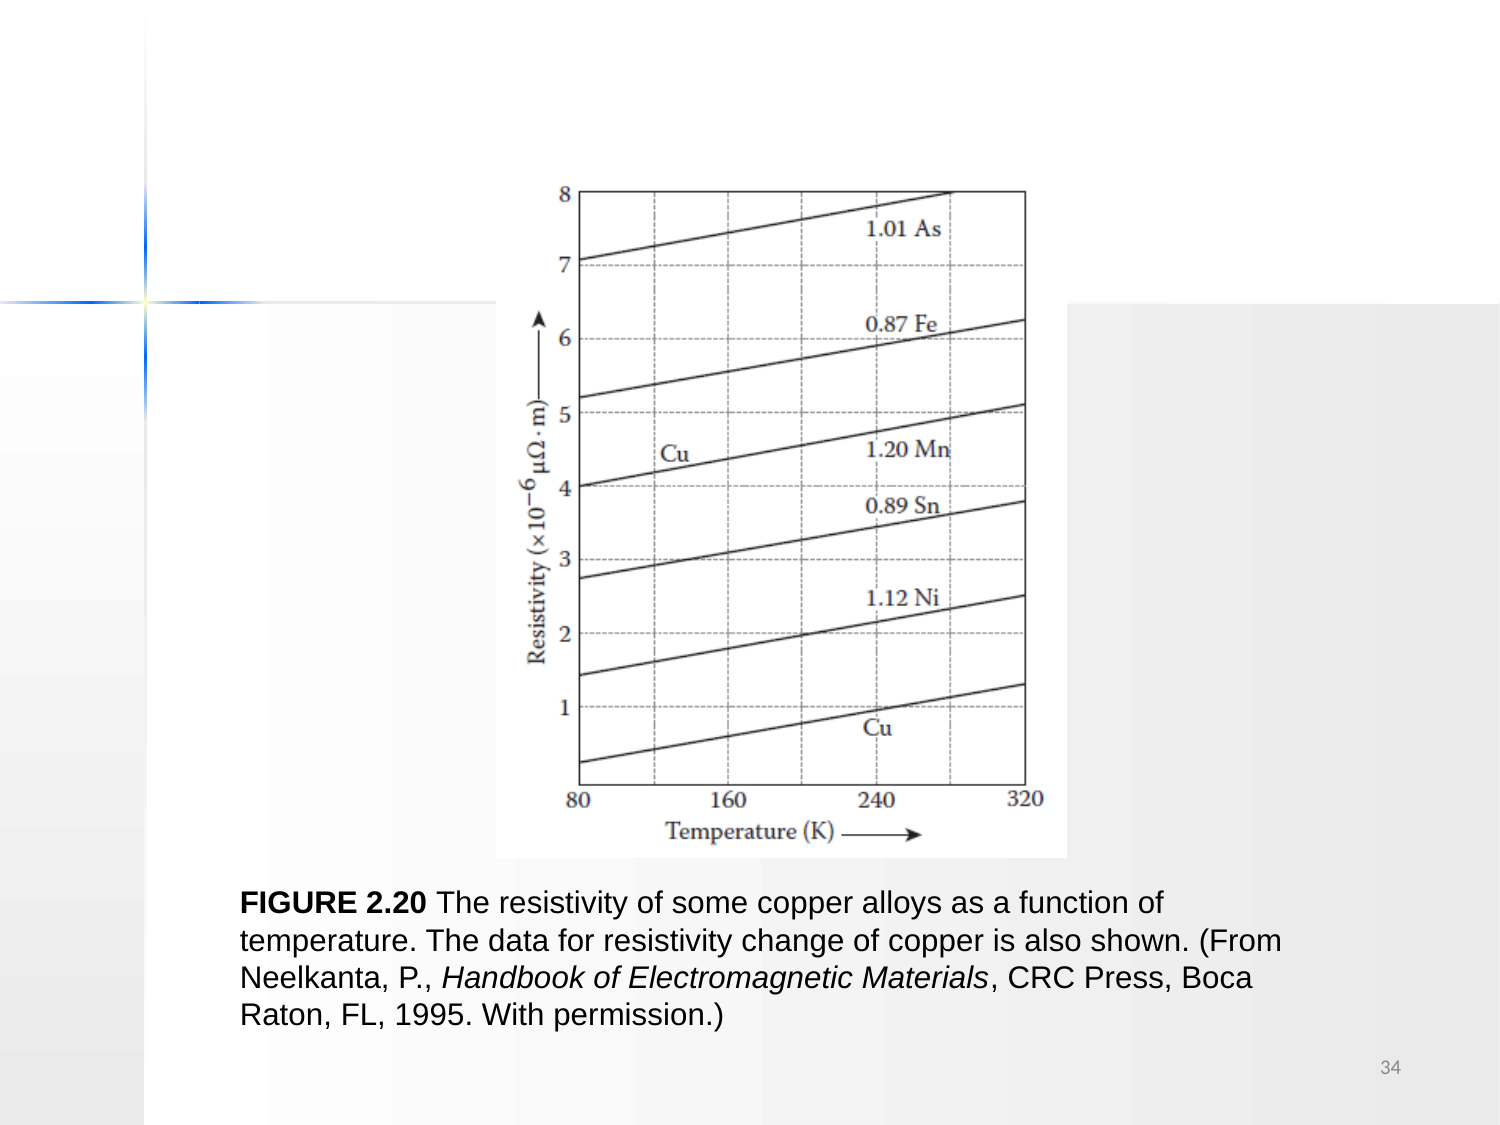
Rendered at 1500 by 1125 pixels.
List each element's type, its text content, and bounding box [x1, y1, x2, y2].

text_box FIGURE 2.20 The resistivity of some copper alloys as a function of temperature. The data for resistivity change of copper is also shown. (From Neelkanta, P., Handbook of Electromagnetic Materials, CRC Press, Boca Raton, FL, 1995. With permission.) [224, 874, 1338, 1040]
picture [495, 174, 1067, 858]
